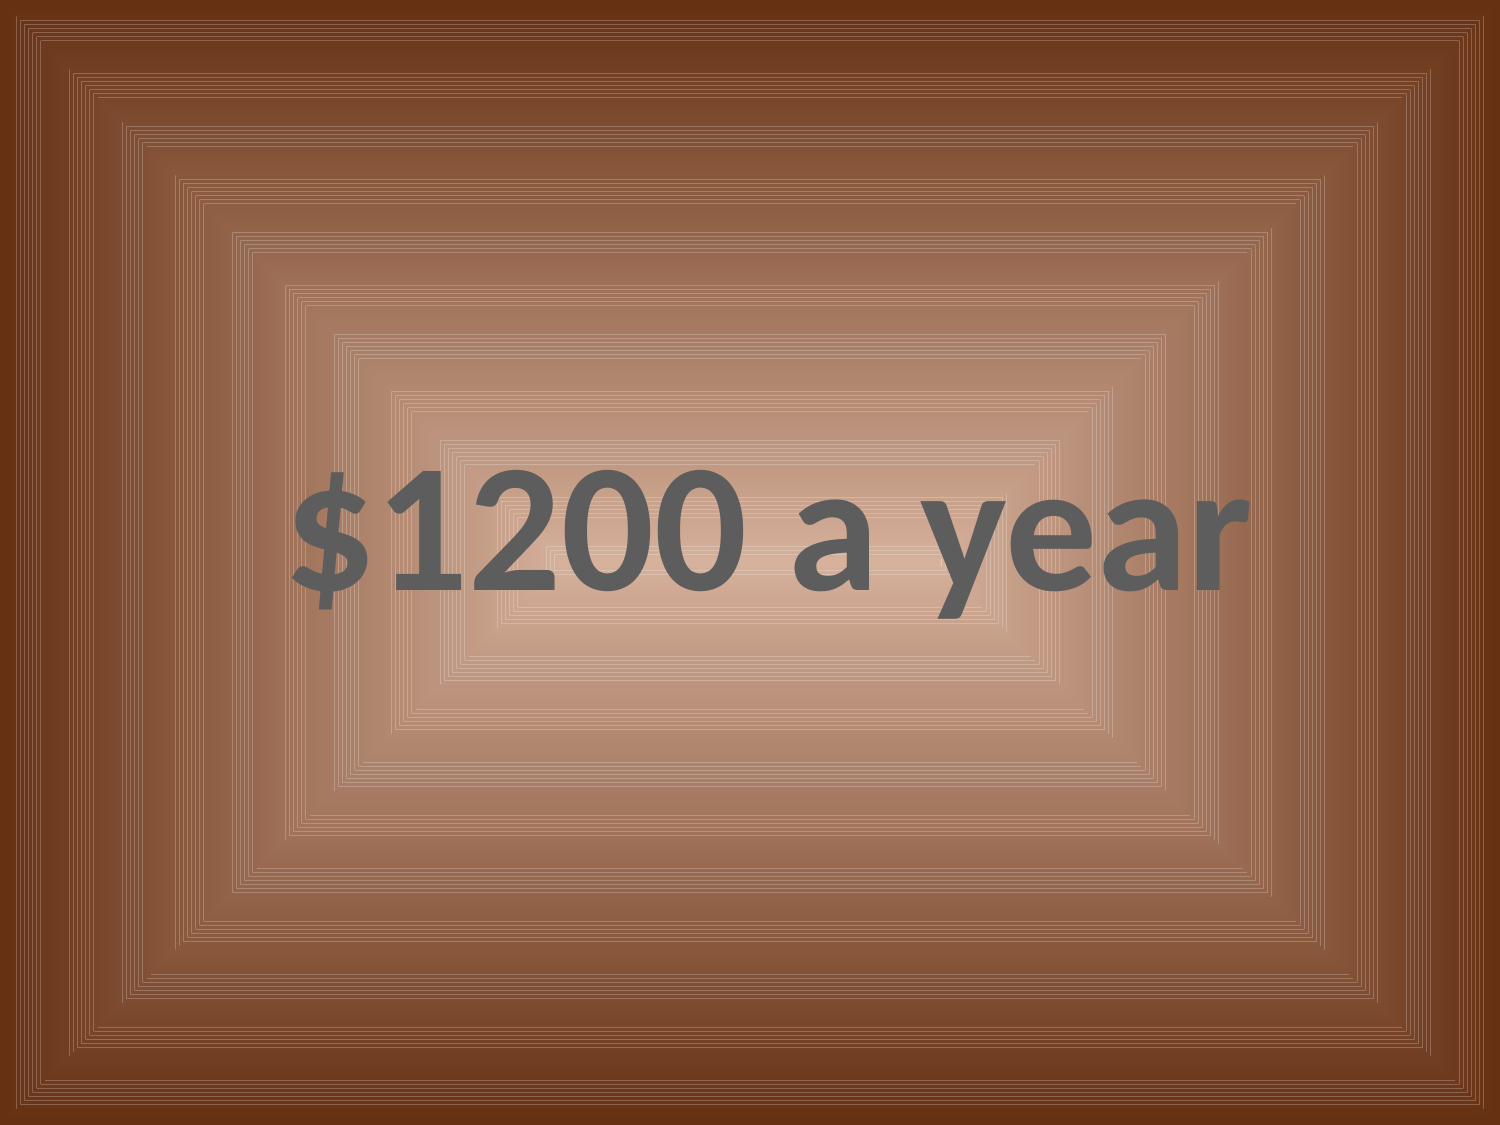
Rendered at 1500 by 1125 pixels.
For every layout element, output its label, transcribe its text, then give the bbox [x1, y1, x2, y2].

text_box $1200 a year [150, 399, 1388, 635]
